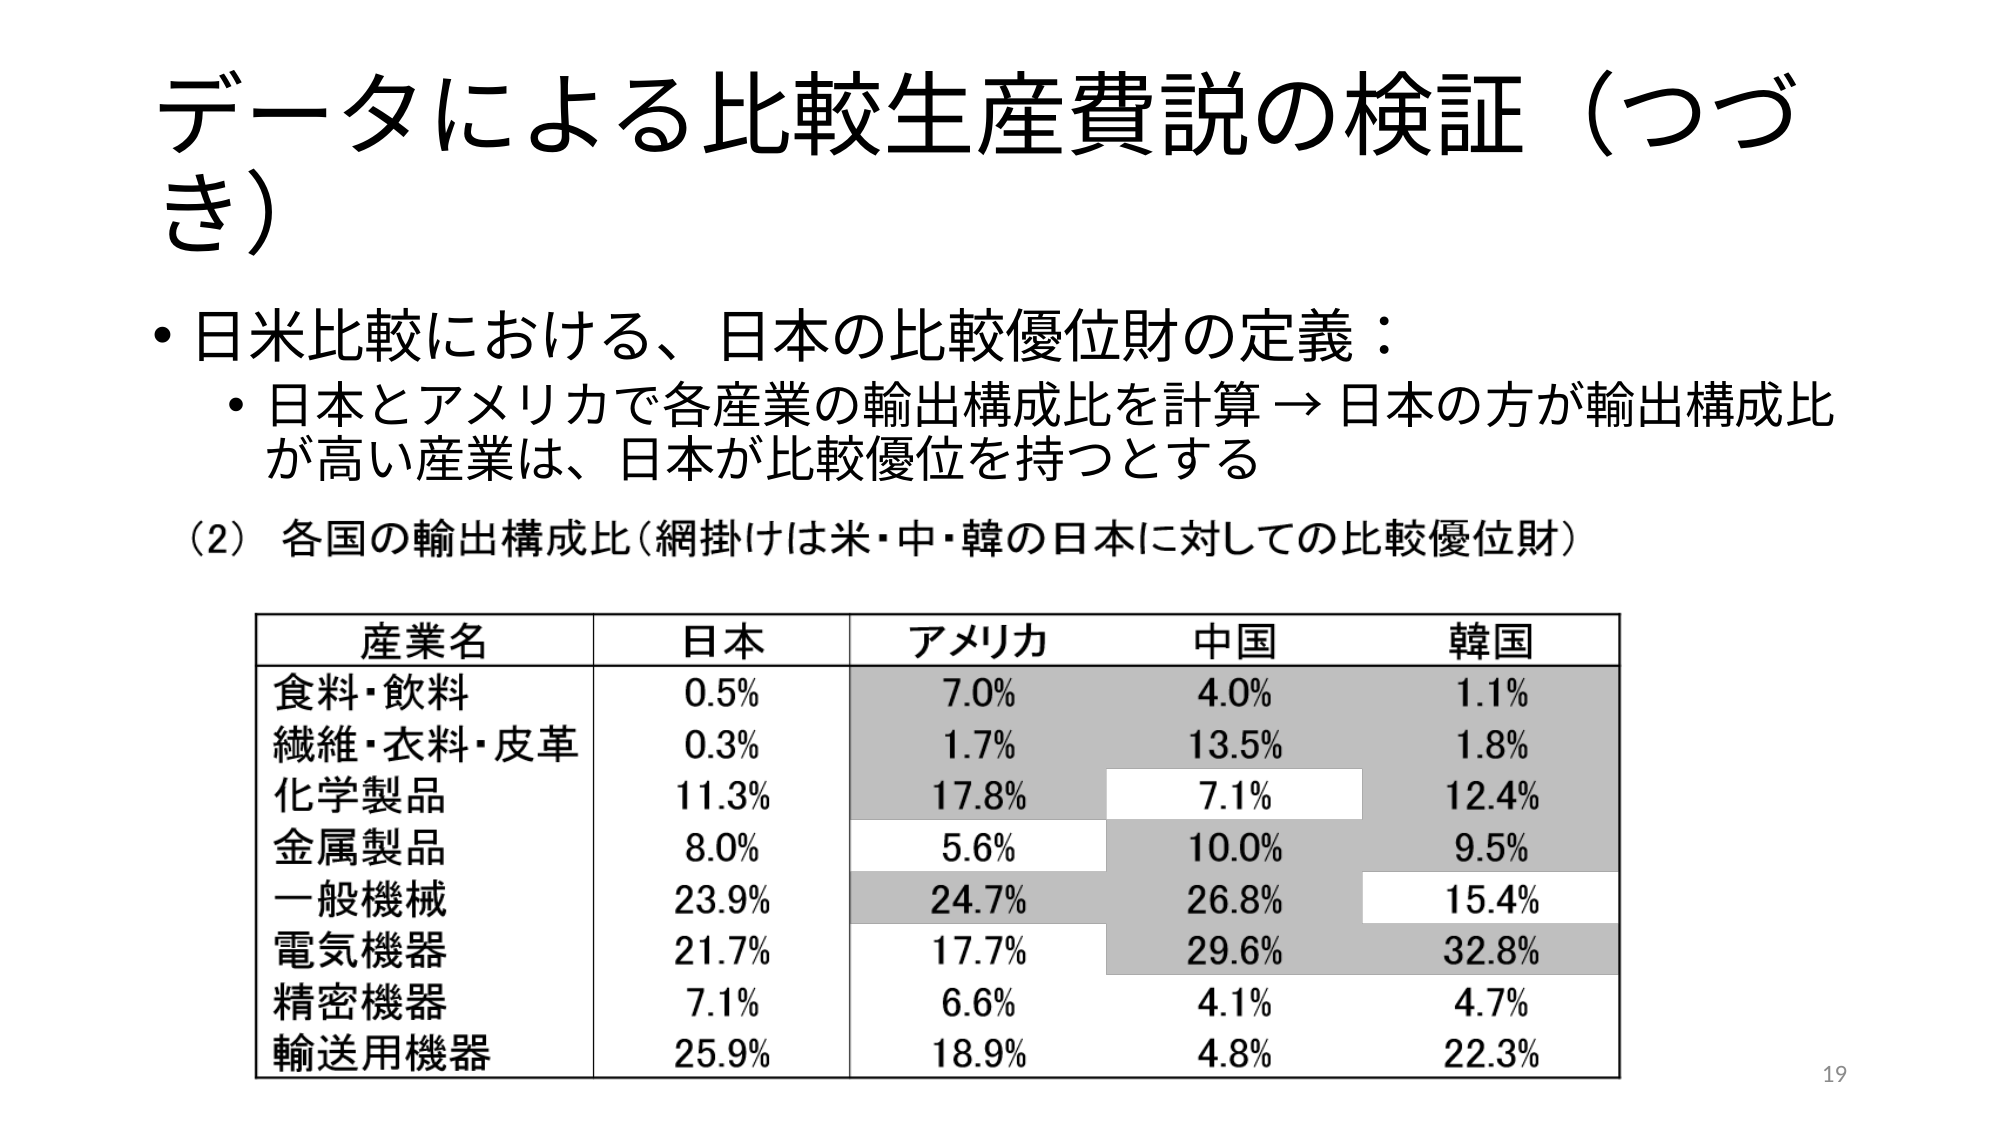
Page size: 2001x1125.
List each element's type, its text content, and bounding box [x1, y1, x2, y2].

list 日米比較における、日本の比較優位財の定義： 日本とアメリカで各産業の輸出構成比を計算 → 日本の方が輸出構成比が高い産業は、日本が比較優位を持つとする [137, 299, 1863, 1014]
picture [182, 499, 1623, 1103]
slide_number 19 [1623, 1042, 1863, 1103]
title データによる比較生産費説の検証（つづき） [137, 59, 1863, 278]
